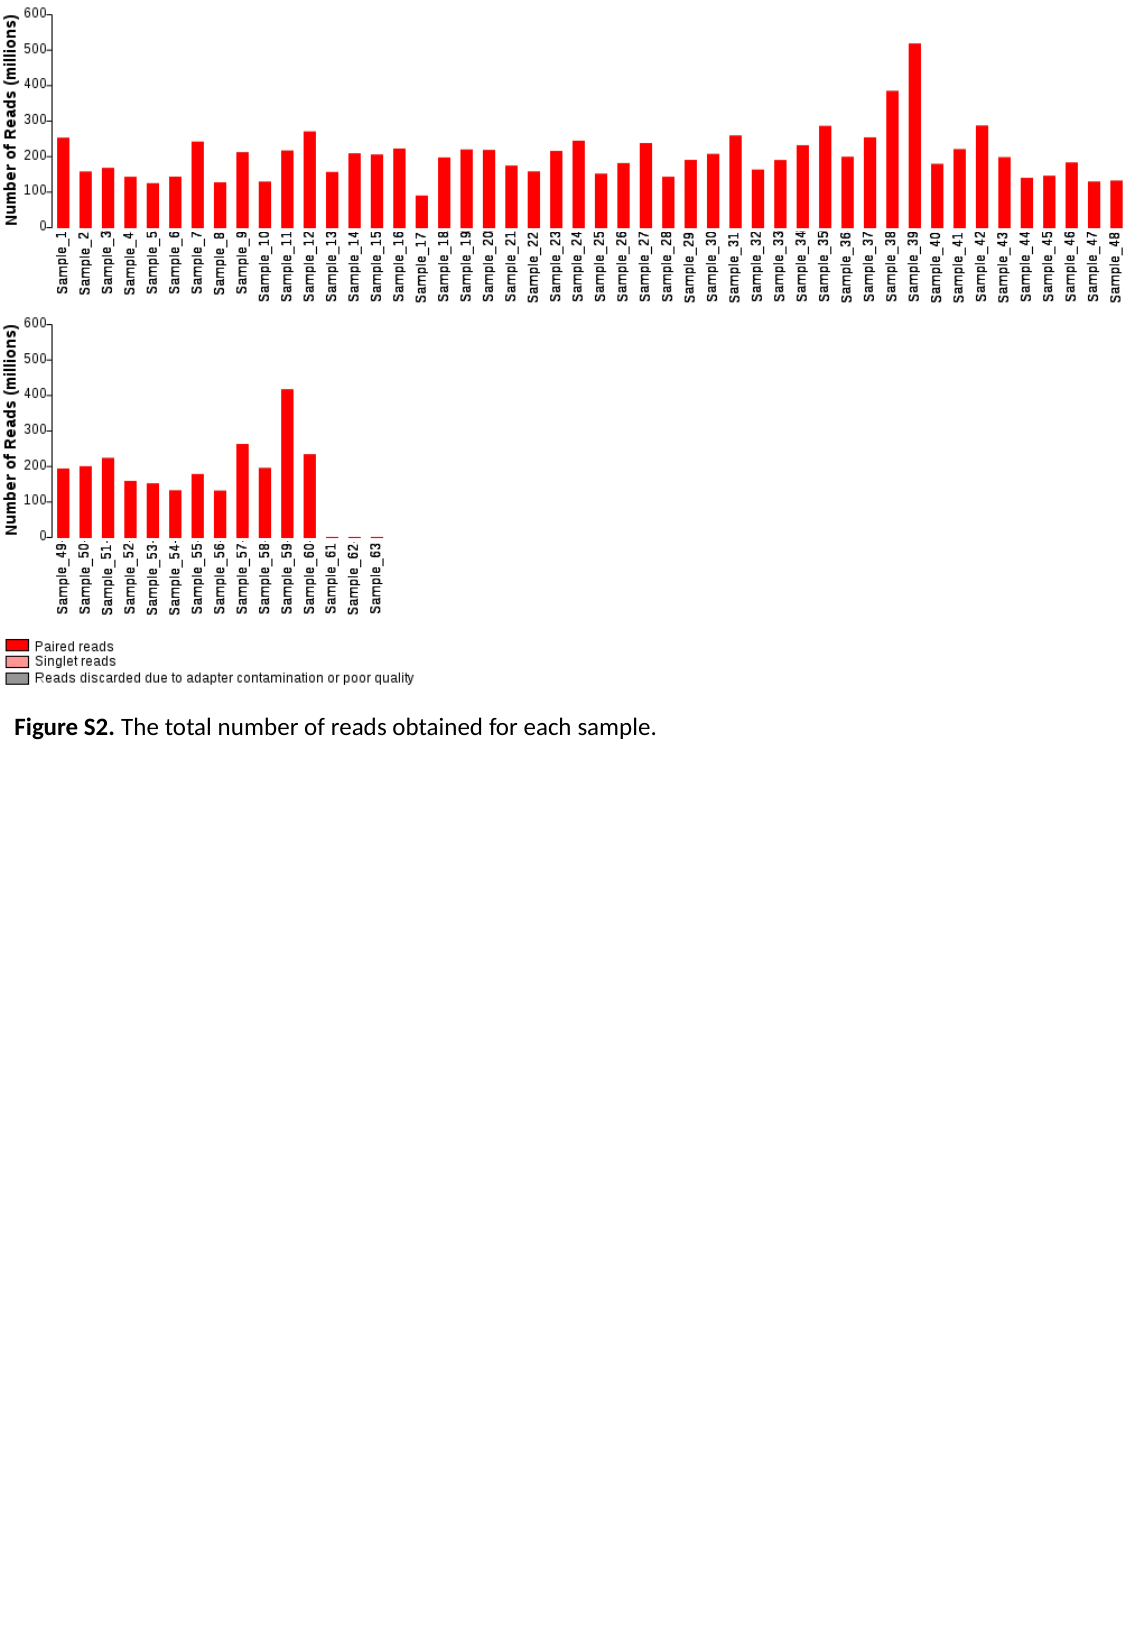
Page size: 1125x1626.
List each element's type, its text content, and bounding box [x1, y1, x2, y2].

text_box Figure S2. The total number of reads obtained for each sample. [0, 702, 1120, 778]
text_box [0, 2, 1125, 690]
